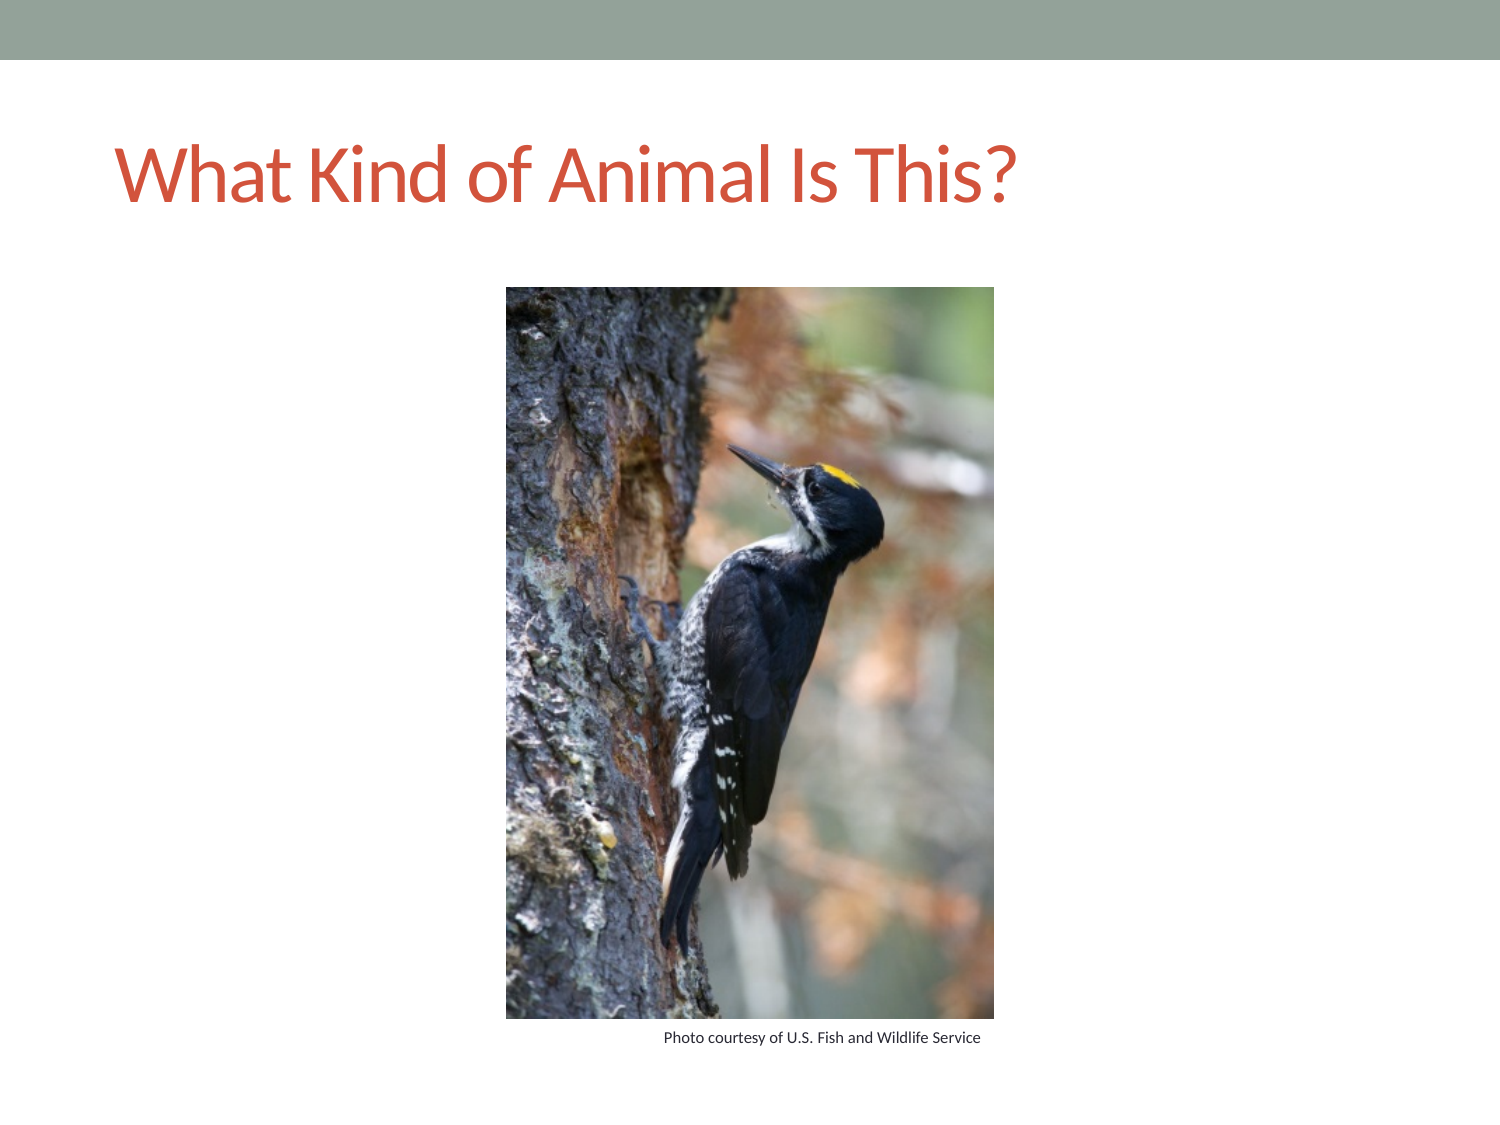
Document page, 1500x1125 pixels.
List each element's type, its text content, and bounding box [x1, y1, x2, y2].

text_box Photo courtesy of U.S. Fish and Wildlife Service [649, 1026, 997, 1055]
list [506, 287, 994, 1019]
title What Kind of Animal Is This? [99, 87, 1425, 250]
